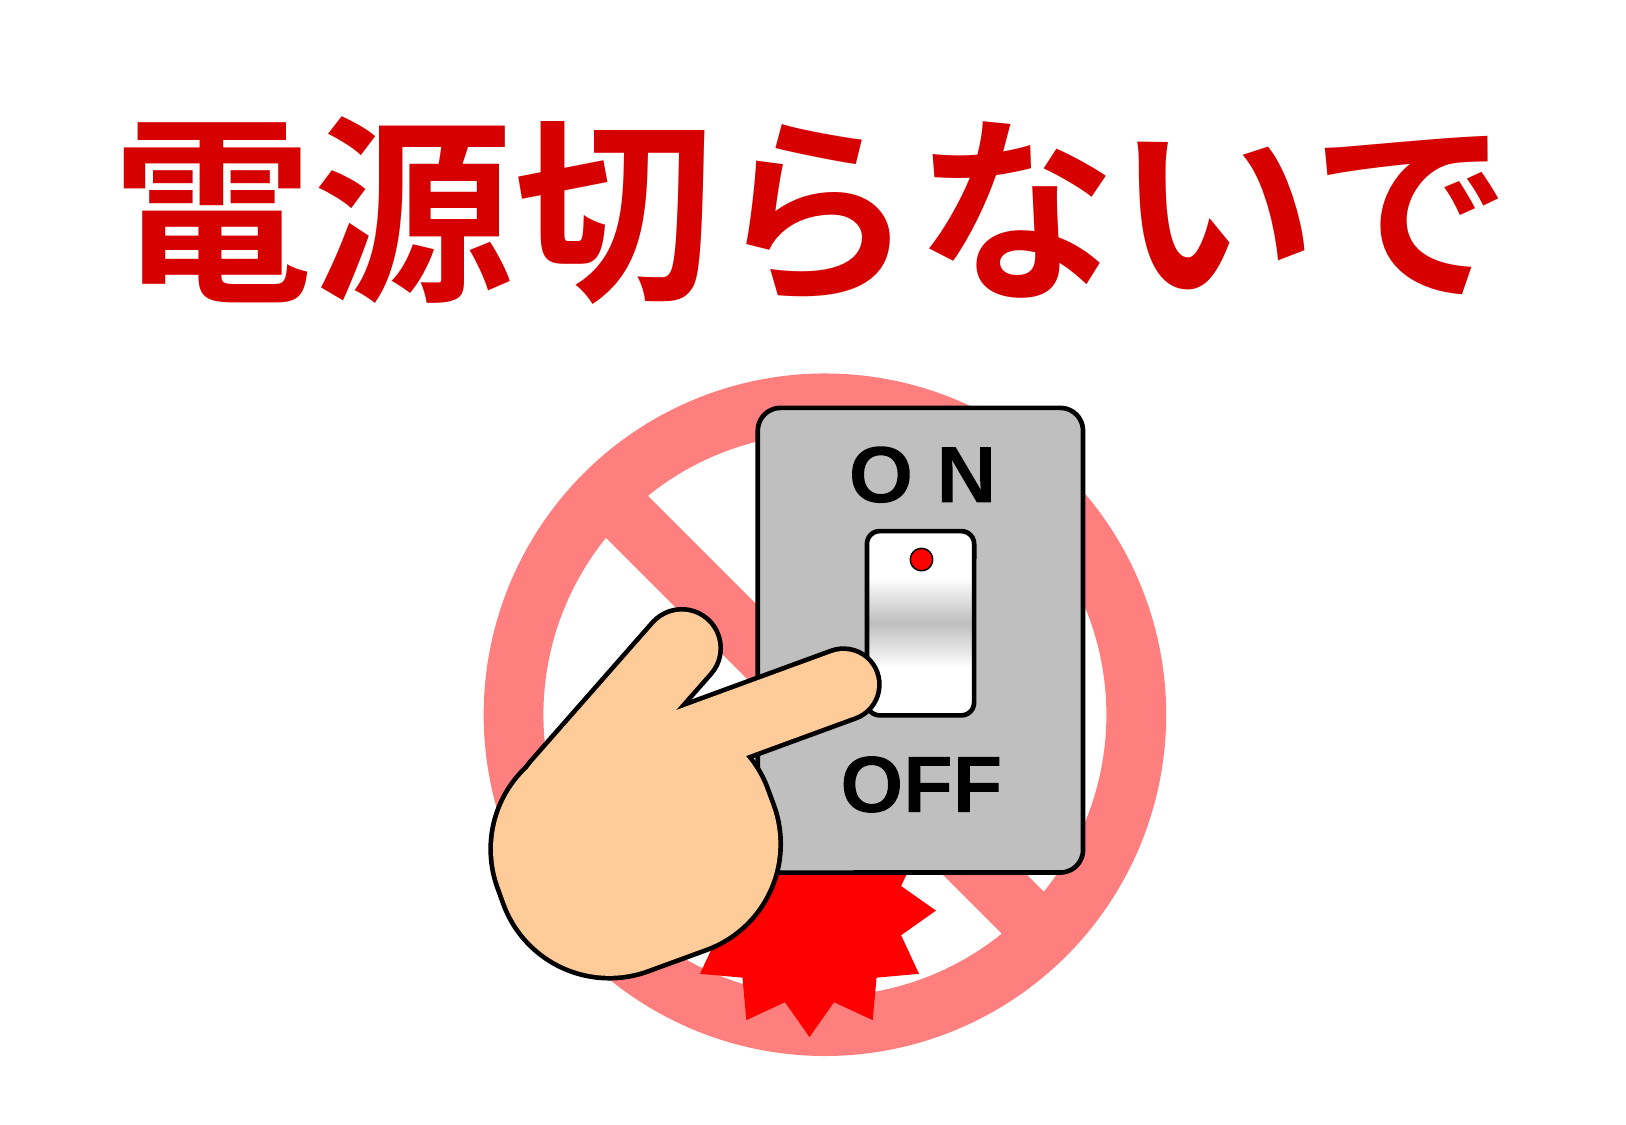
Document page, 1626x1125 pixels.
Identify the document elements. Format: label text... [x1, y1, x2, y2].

text_box 電源切らないで [0, 77, 1625, 333]
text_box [481, 373, 1167, 1057]
